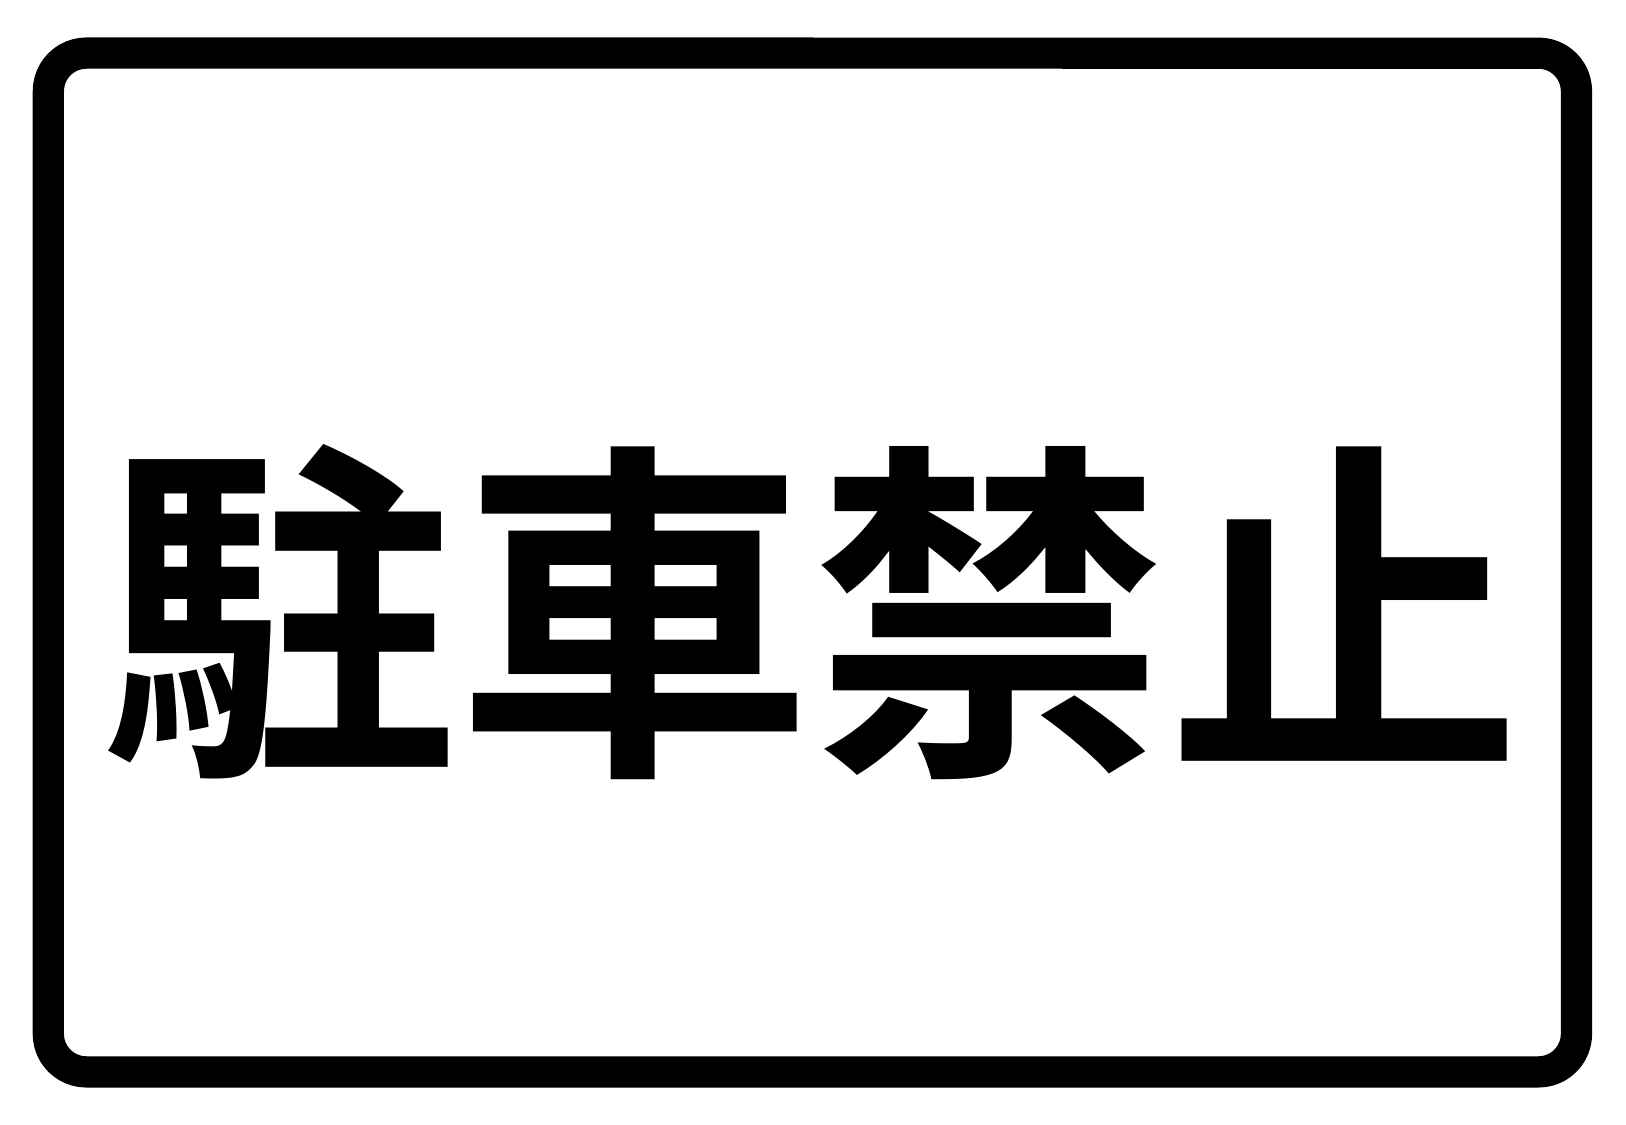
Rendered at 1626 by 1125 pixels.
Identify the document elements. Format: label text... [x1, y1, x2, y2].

text_box 駐車禁止 [0, 385, 1625, 826]
text_box [46, 50, 1579, 385]
text_box [46, 826, 1579, 1075]
